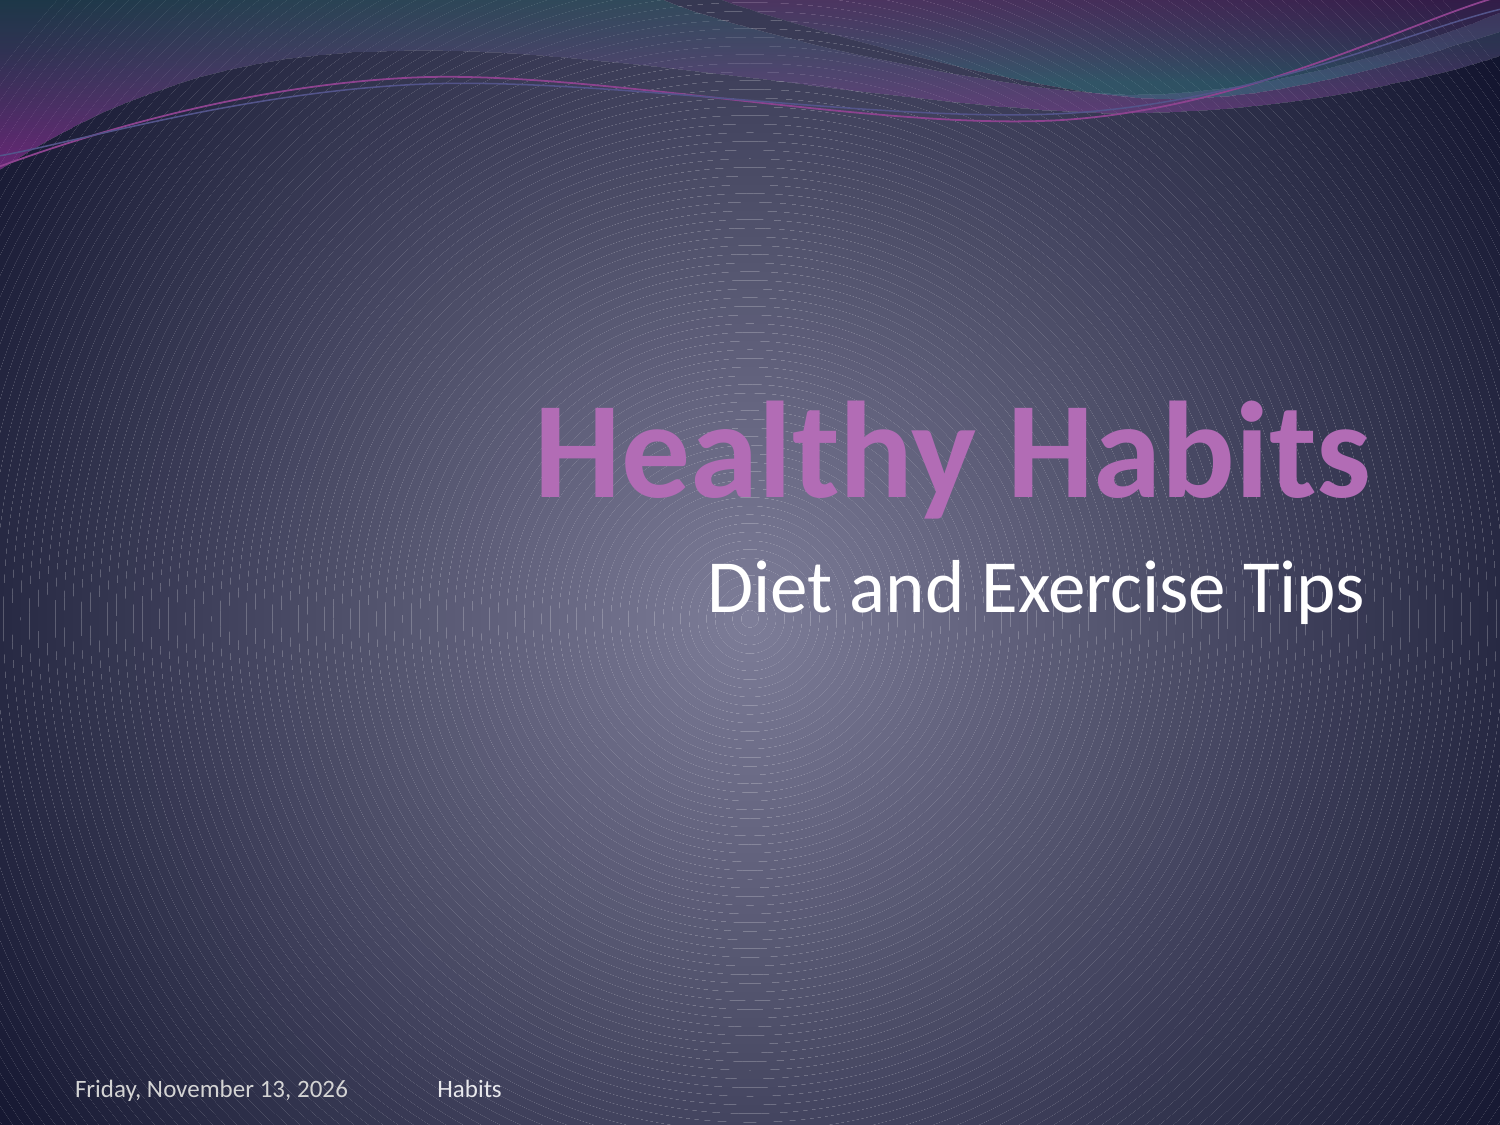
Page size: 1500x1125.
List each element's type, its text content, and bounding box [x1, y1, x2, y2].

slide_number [75, 1042, 425, 1103]
footer Habits [437, 1042, 988, 1103]
subtitle Diet and Exercise Tips [87, 529, 1376, 818]
title Healthy Habits [87, 224, 1376, 525]
